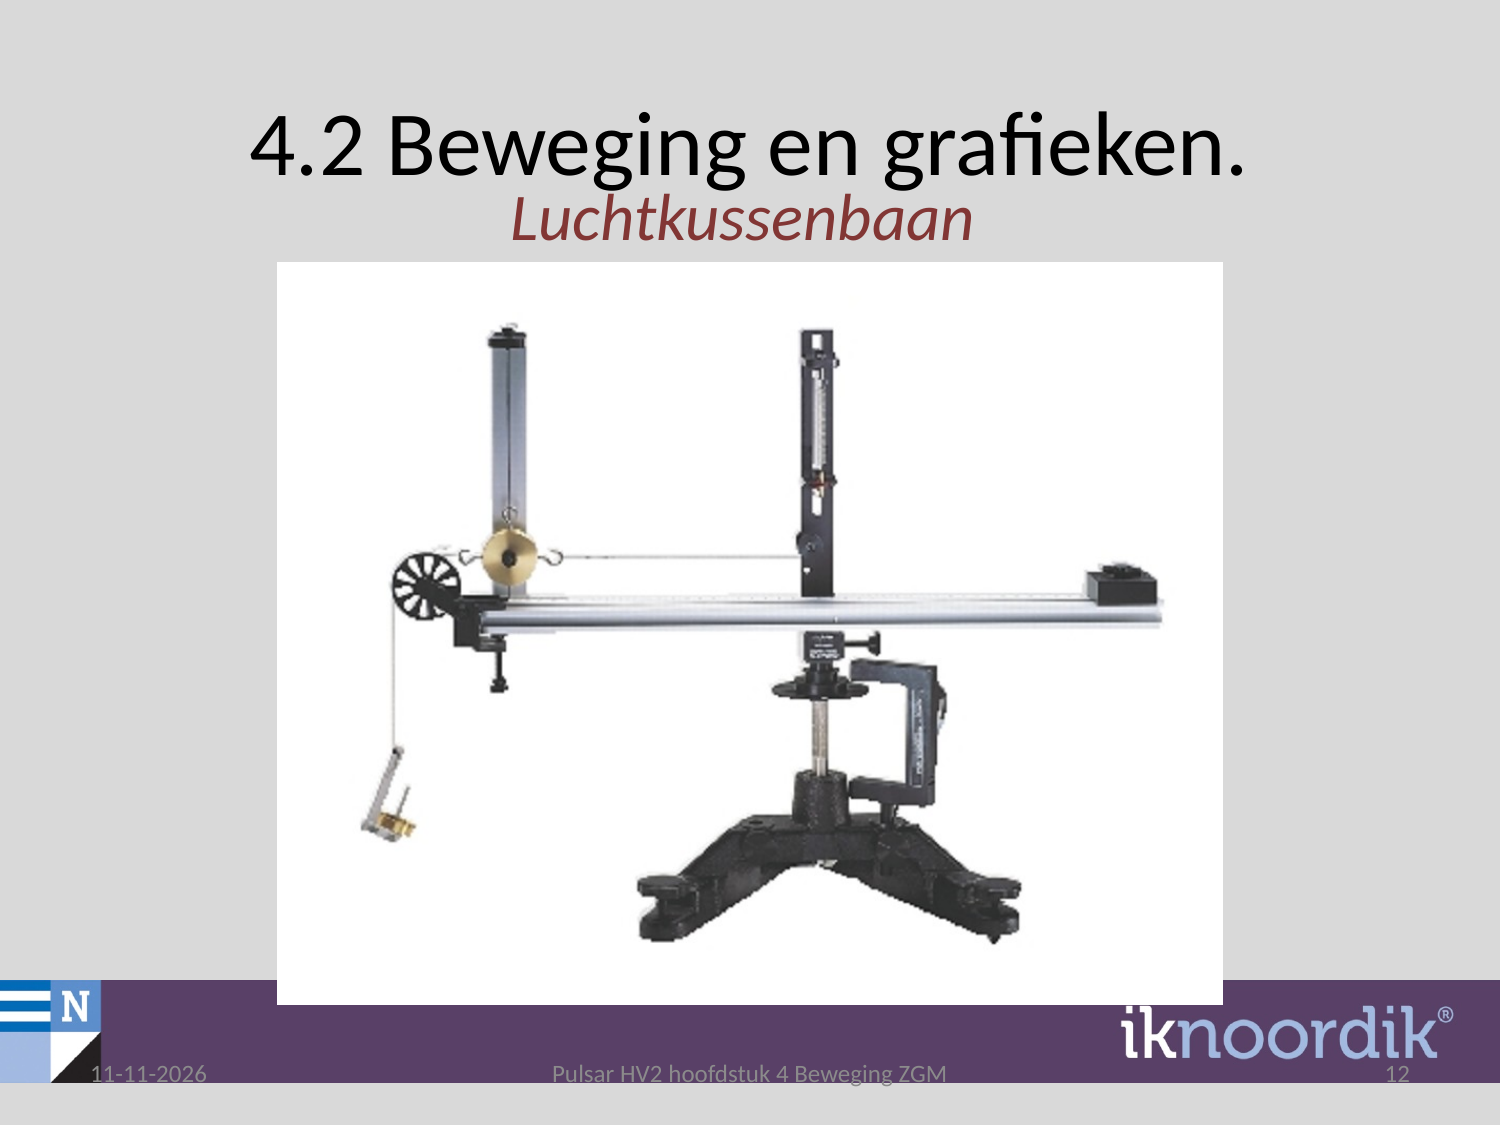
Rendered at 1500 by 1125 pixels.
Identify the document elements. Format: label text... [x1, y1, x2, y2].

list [277, 262, 1223, 1006]
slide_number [75, 1042, 425, 1103]
text_box Luchtkussenbaan [496, 233, 1004, 260]
footer Pulsar HV2 hoofdstuk 4 Beweging ZGM [512, 1042, 988, 1103]
picture [0, 980, 1500, 1083]
slide_number 12 [1074, 1042, 1425, 1103]
title 4.2 Beweging en grafieken. [74, 44, 1426, 233]
